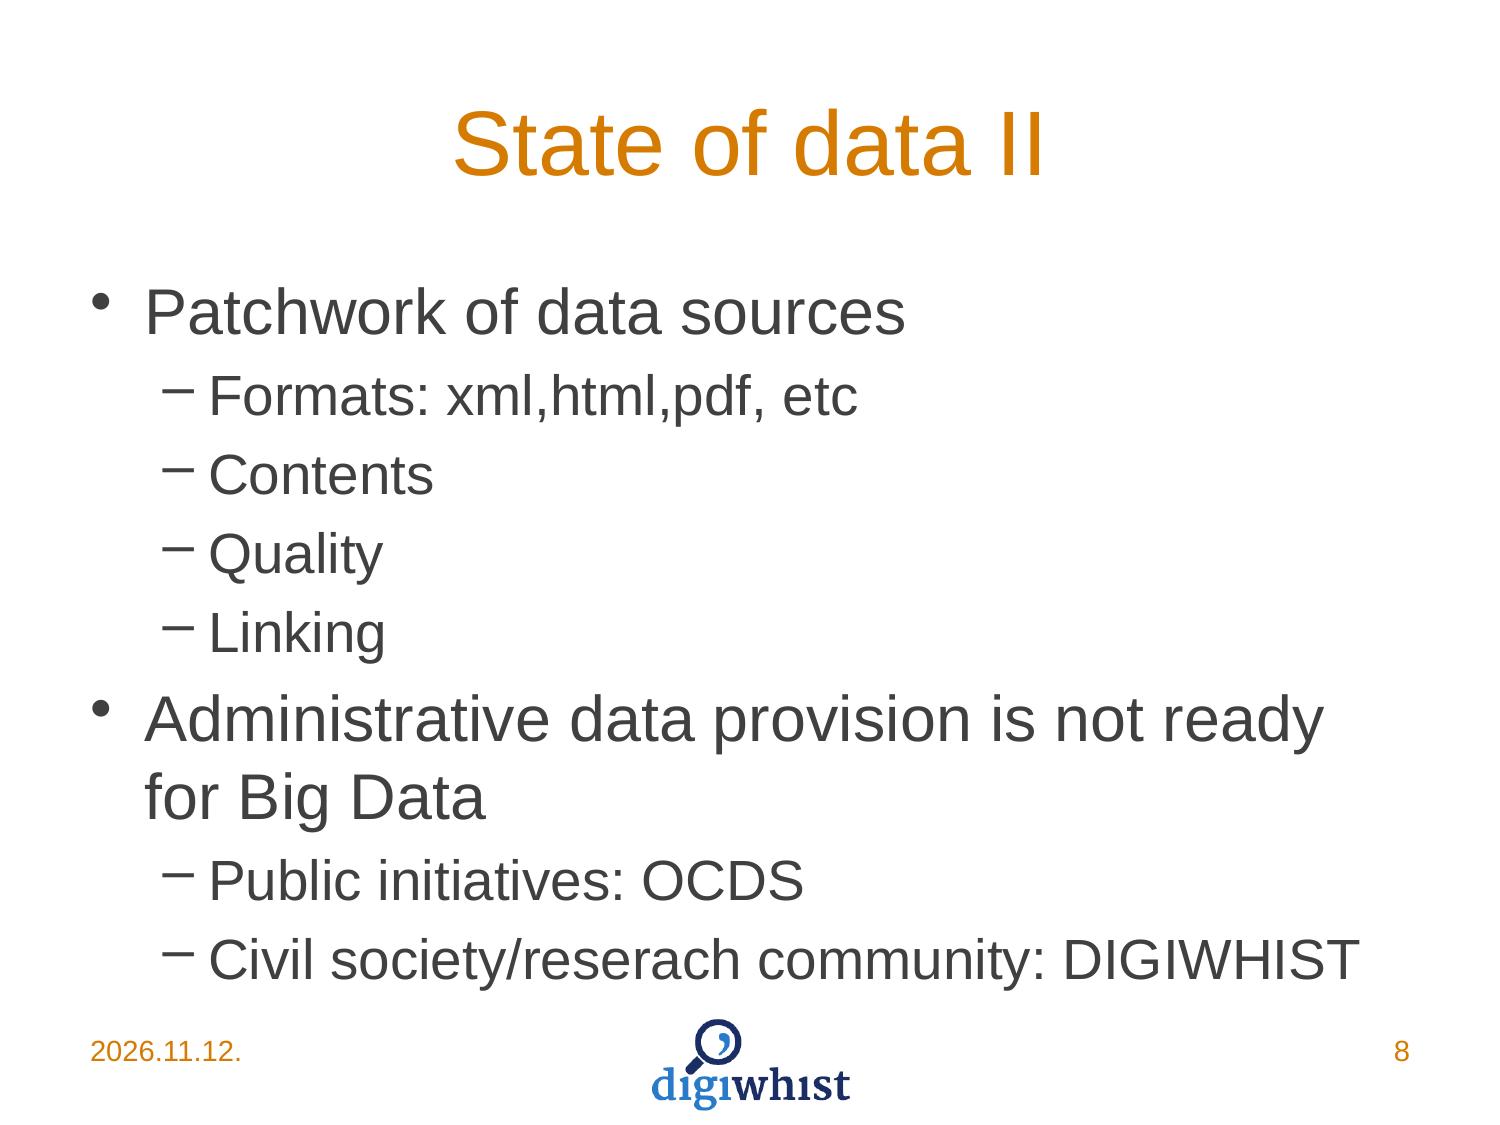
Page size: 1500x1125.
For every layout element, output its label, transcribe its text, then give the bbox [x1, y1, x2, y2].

title State of data II [75, 45, 1425, 233]
slide_number 8 [1074, 1024, 1426, 1103]
list Patchwork of data sources Formats: xml,html,pdf, etc Contents Quality Linking Administrative data provision is not ready for Big Data Public initiatives: OCDS Civil society/reserach community: DIGIWHIST [75, 262, 1425, 1005]
picture [642, 1012, 858, 1115]
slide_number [74, 1024, 426, 1103]
